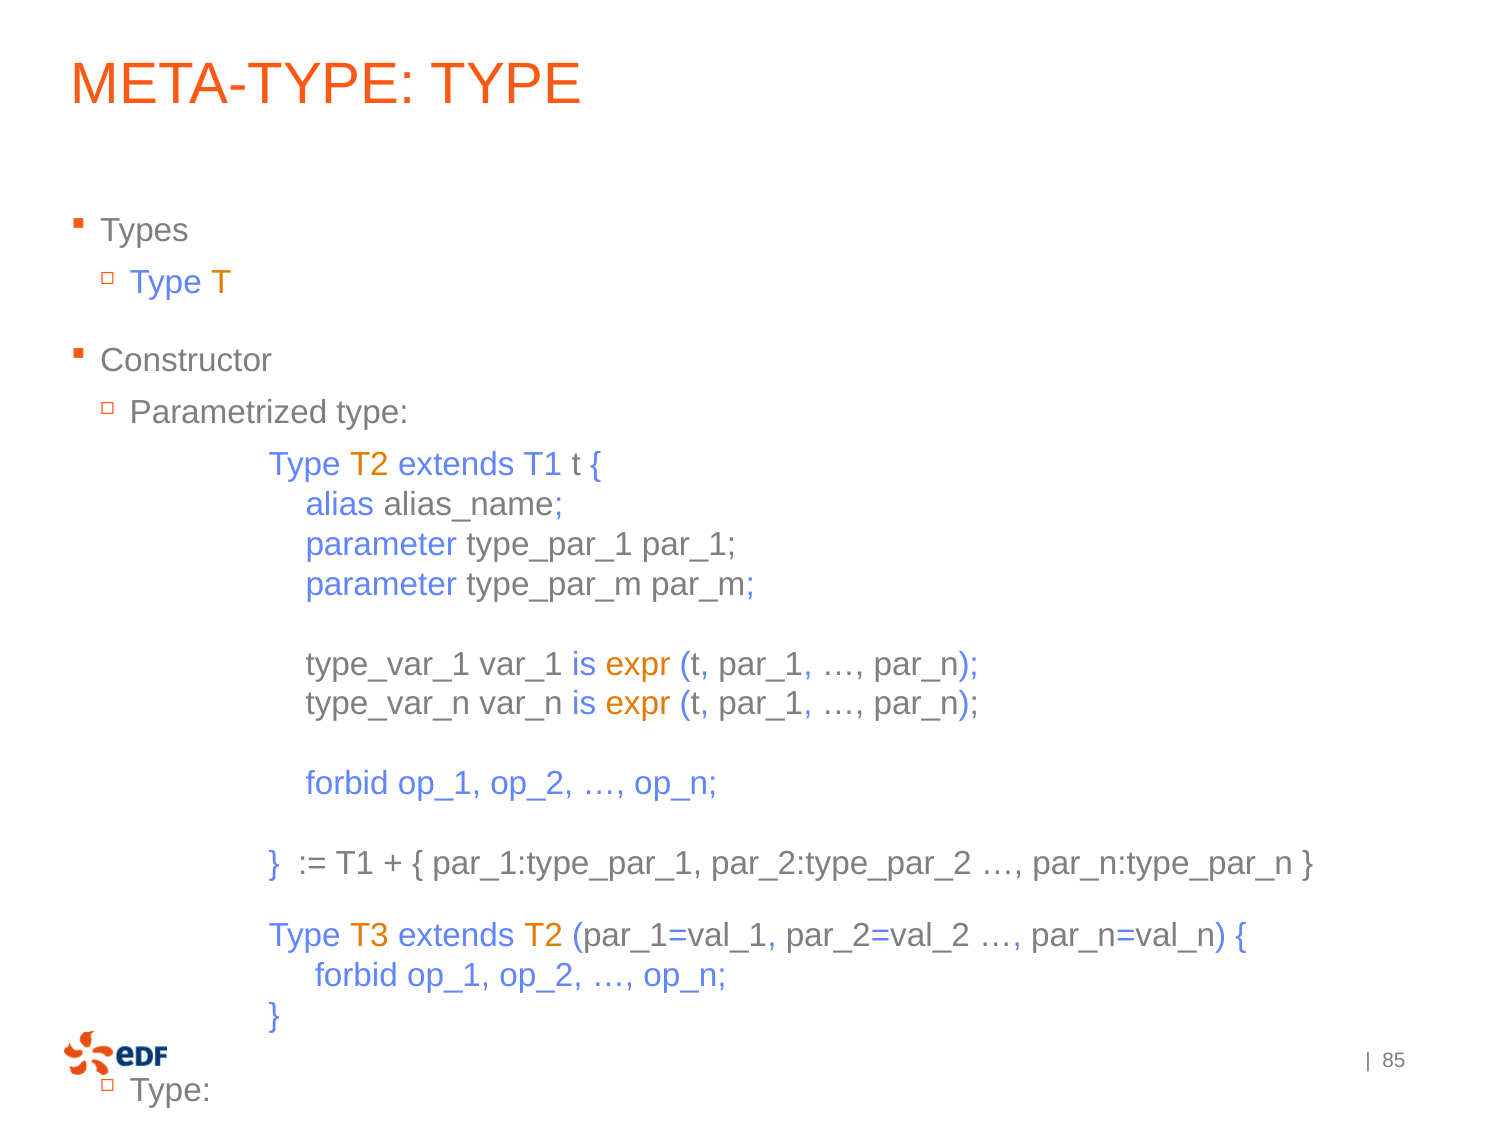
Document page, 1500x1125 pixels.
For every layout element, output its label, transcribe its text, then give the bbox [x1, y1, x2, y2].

picture [64, 1031, 167, 1075]
text_box Type T3 extends T2 (par_1=val_1, par_2=val_2 …, par_n=val_n) { forbid op_1, op_2, …, op_n; } [253, 905, 1471, 1041]
list Types Type T Constructor Parametrized type: Type: [64, 208, 1436, 1005]
title Meta-type: type [64, 45, 1436, 185]
text_box Type T2 extends T1 t { alias alias_name; parameter type_par_1 par_1; parameter type_par_m par_m; type_var_1 var_1 is expr (t, par_1, …, par_n); type_var_n var_n is expr (t, par_1, …, par_n); forbid op_1, op_2, …, op_n; } := T1 + { par_1:type_par_1, par_2:type_par_2 …, par_n:type_par_n } [253, 434, 1376, 889]
